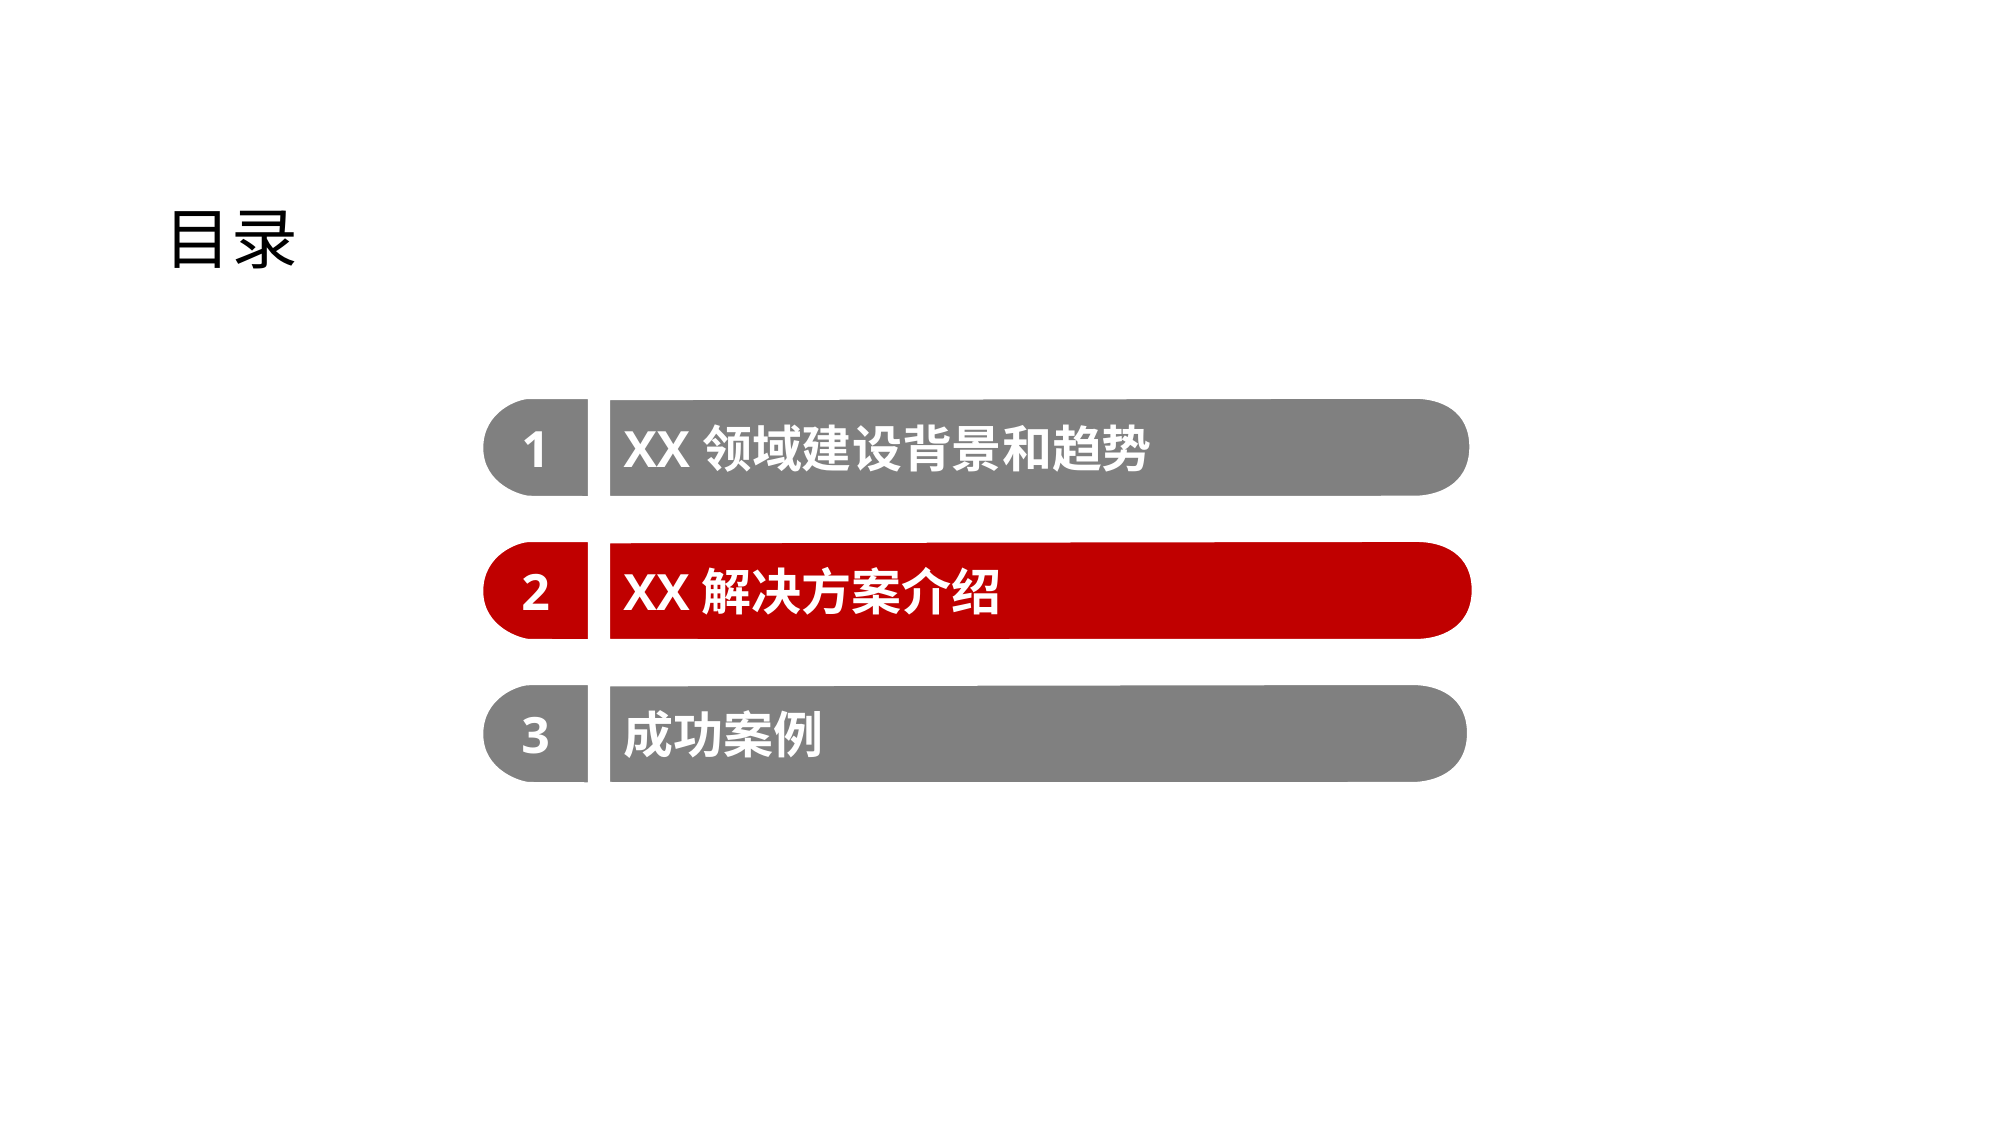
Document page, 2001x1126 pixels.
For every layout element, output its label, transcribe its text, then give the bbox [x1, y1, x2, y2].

text_box 目录 [149, 189, 1790, 318]
text_box XX解决方案介绍 [608, 540, 1474, 641]
text_box 1 [481, 397, 590, 498]
text_box 3 [481, 683, 590, 784]
text_box 2 [481, 540, 590, 641]
text_box 成功案例 [608, 683, 1469, 784]
text_box XX领域建设背景和趋势 [608, 397, 1471, 498]
